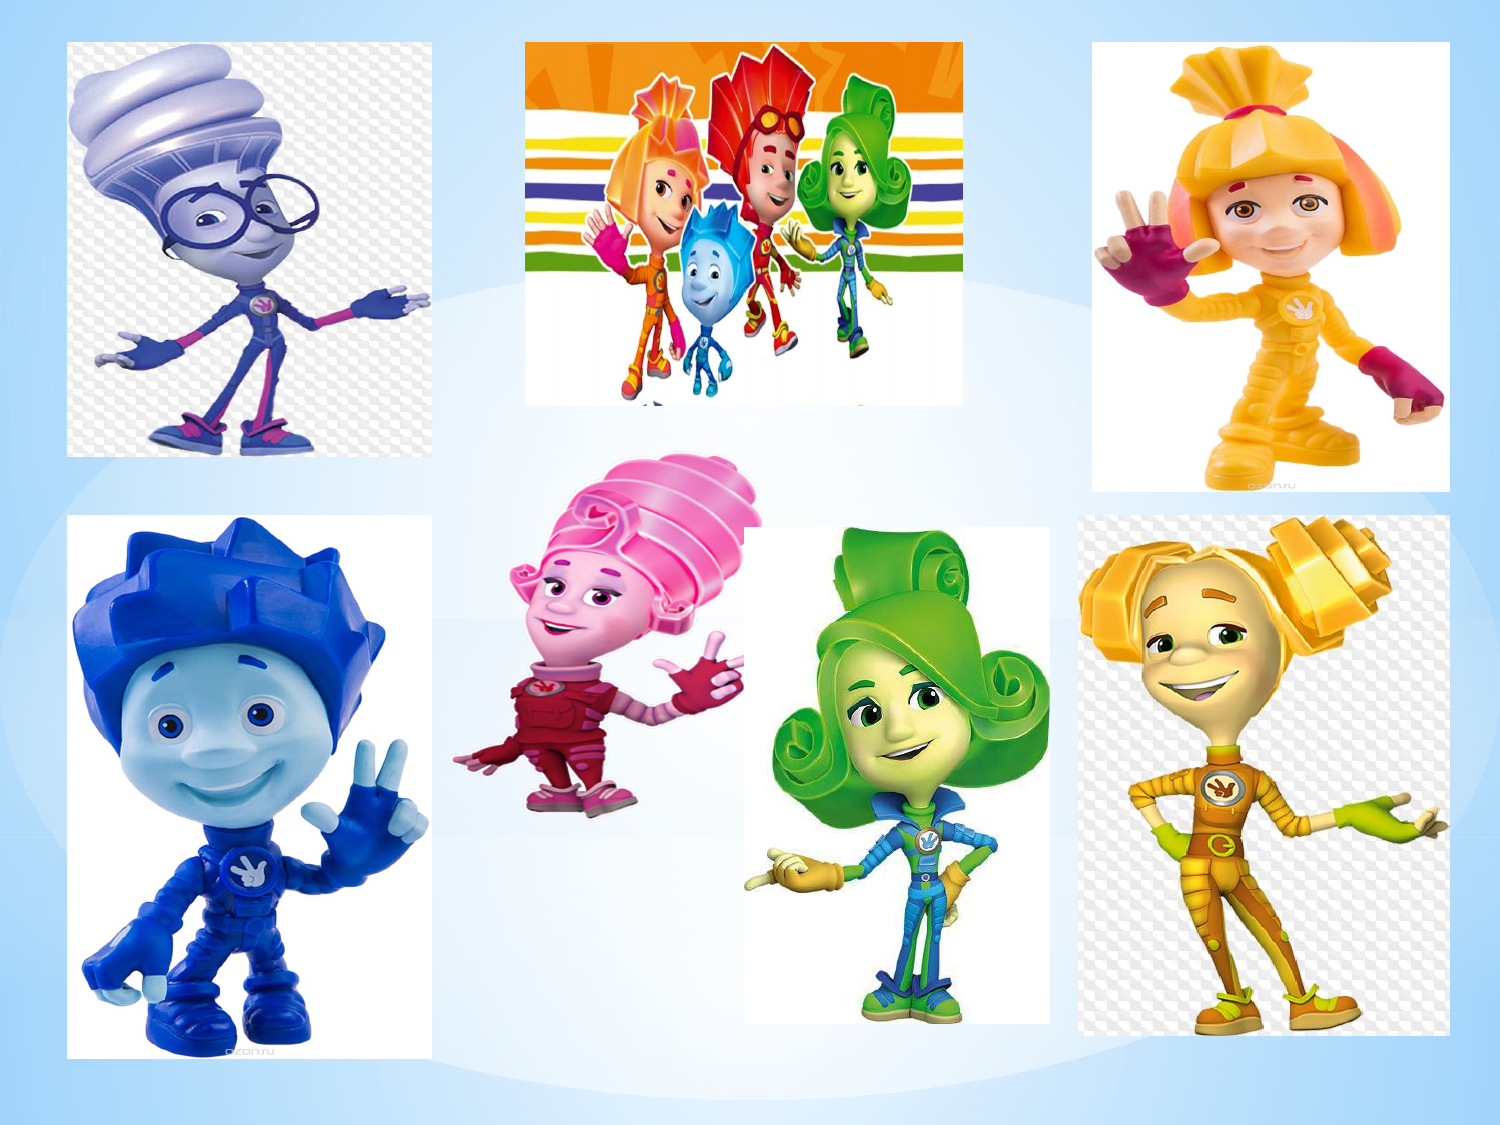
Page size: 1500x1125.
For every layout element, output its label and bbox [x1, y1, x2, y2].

picture [1092, 42, 1450, 493]
picture [525, 42, 963, 406]
picture [1078, 514, 1450, 1036]
picture [67, 42, 1051, 1059]
